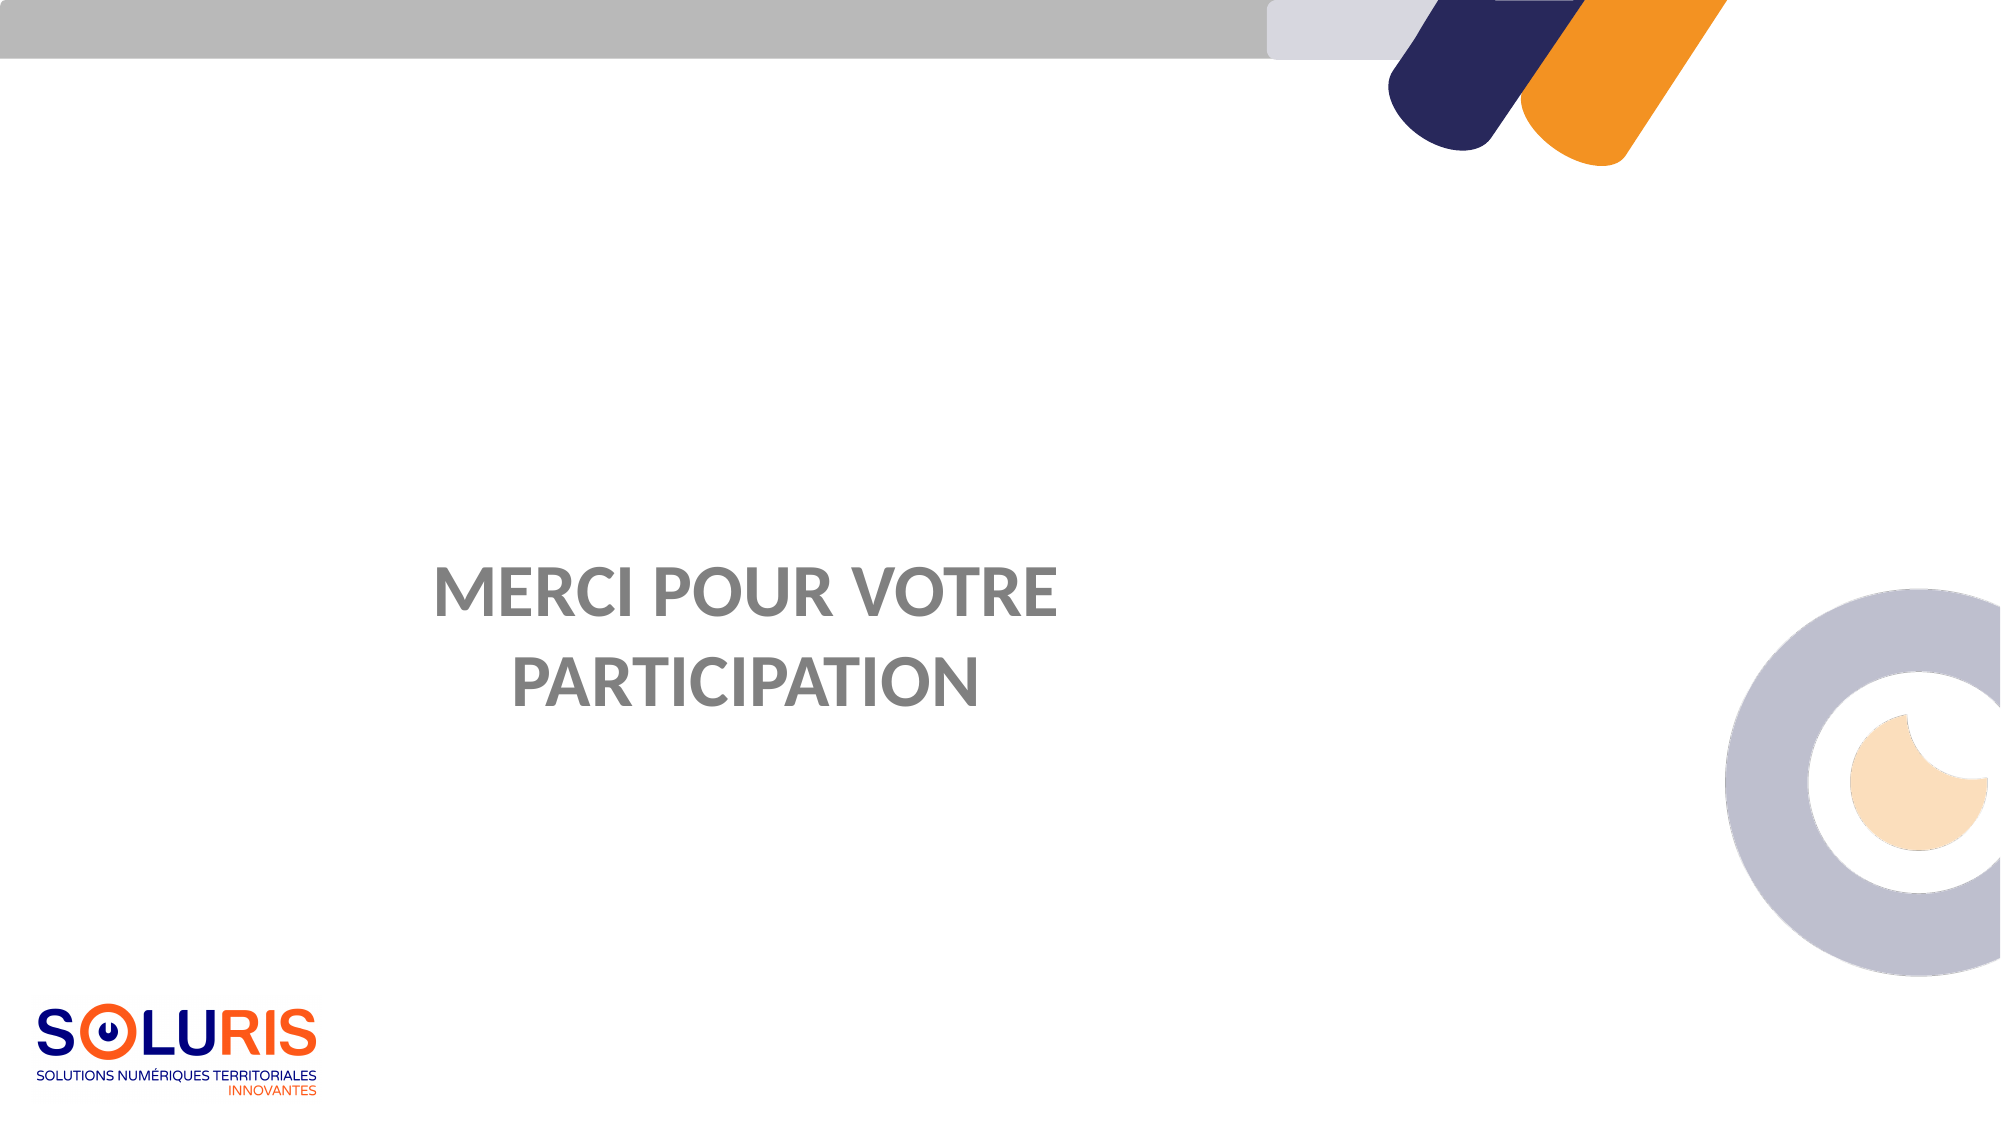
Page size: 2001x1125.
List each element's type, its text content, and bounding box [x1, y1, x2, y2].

text_box MERCI POUR VOTRE PARTICIPATION [367, 534, 1126, 729]
picture [30, 995, 322, 1105]
picture [1659, 522, 2001, 1043]
